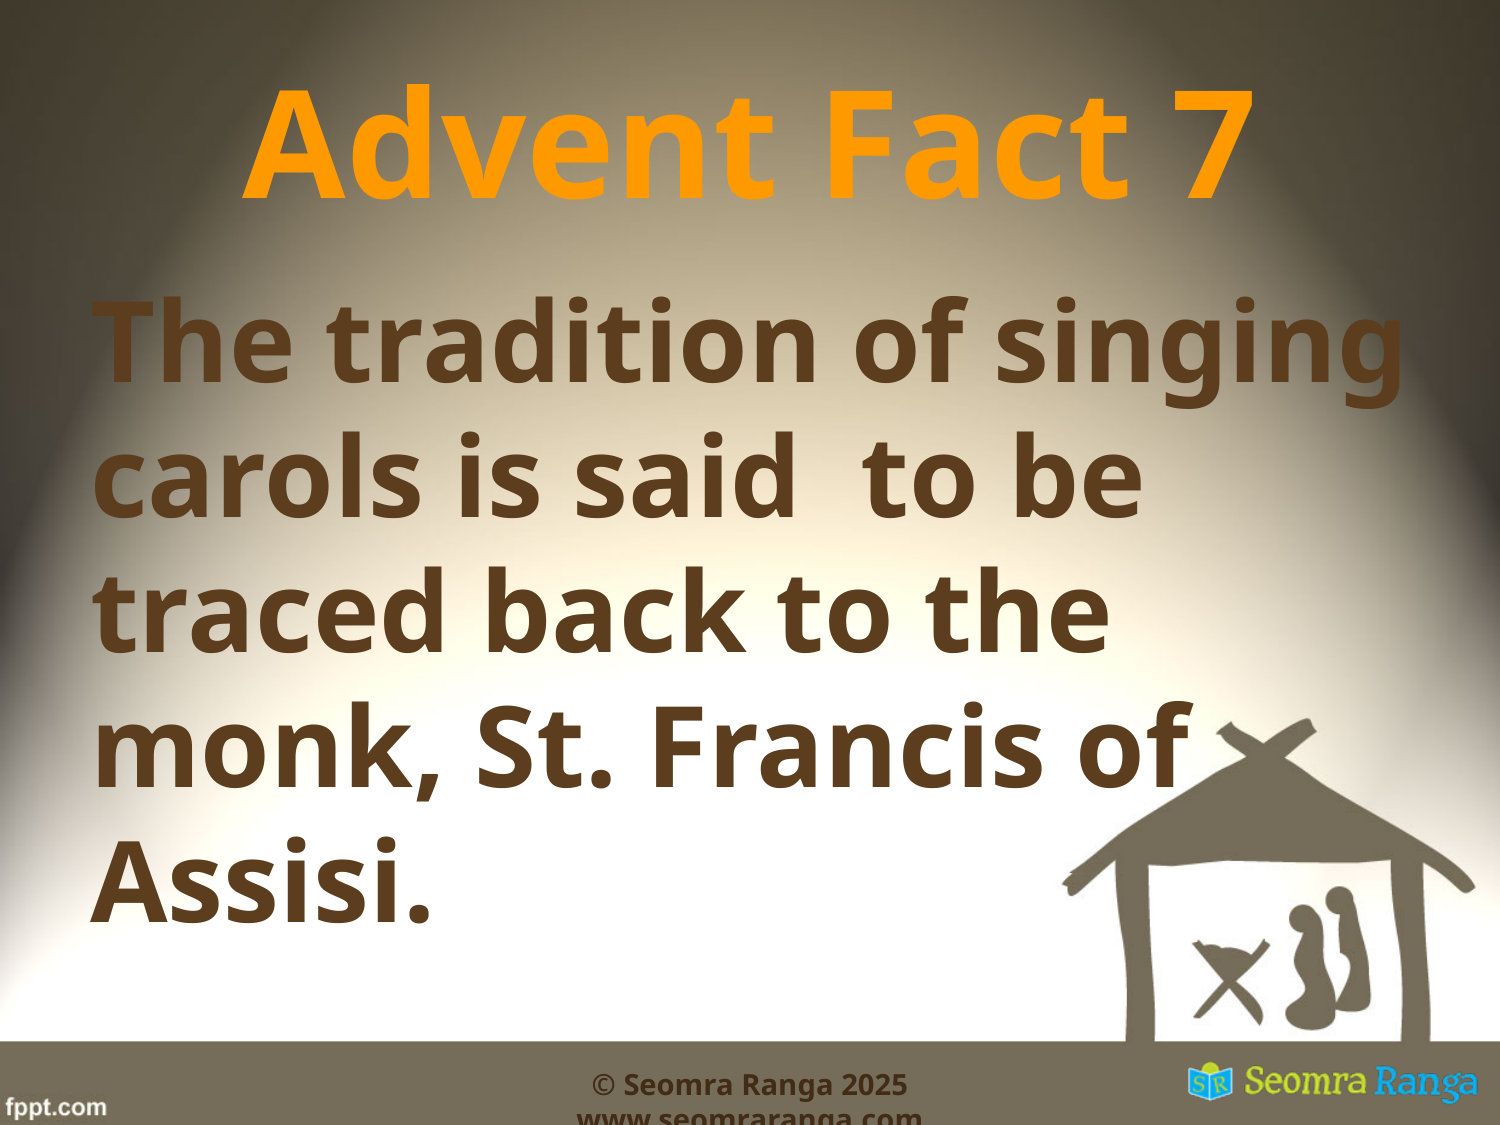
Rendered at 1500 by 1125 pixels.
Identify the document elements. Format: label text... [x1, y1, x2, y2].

title Advent Fact 7 [75, 45, 1425, 233]
text_box © Seomra Ranga 2025 www.seomraranga.com [401, 1058, 1099, 1125]
picture [0, 0, 1500, 1125]
list The tradition of singing carols is said to be traced back to the monk, St. Francis of Assisi. [75, 262, 1425, 1005]
